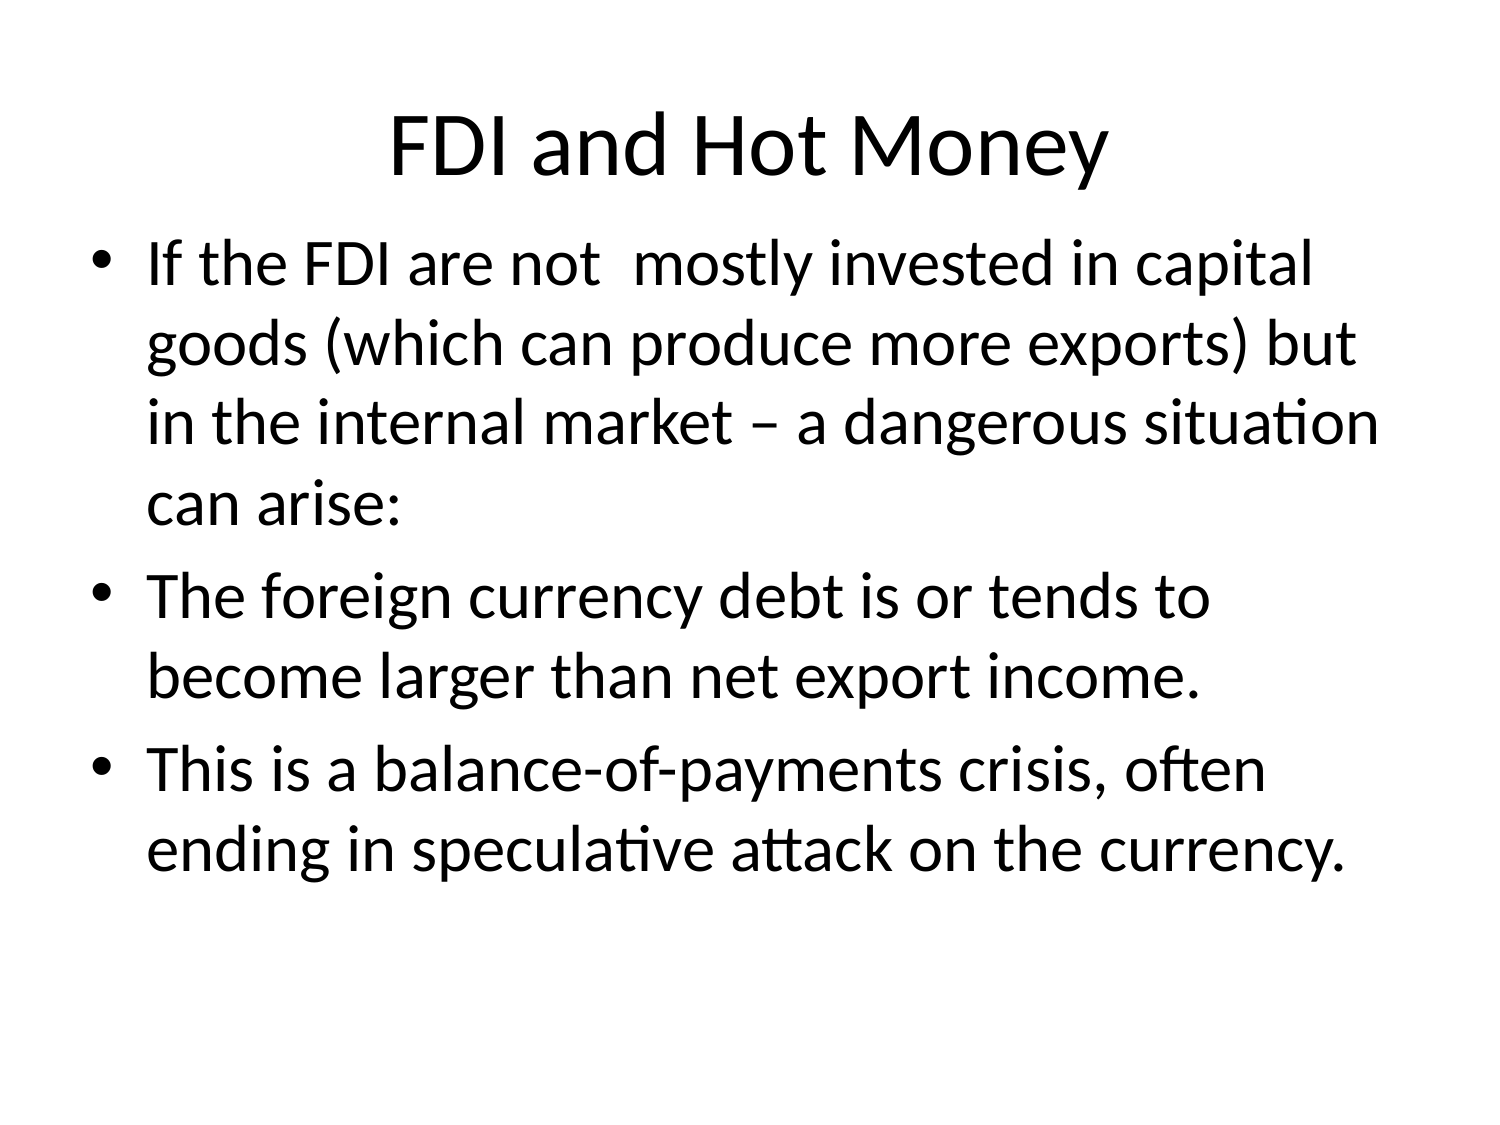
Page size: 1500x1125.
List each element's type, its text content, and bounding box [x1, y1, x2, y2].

list If the FDI are not mostly invested in capital goods (which can produce more exports) but in the internal market – a dangerous situation can arise: The foreign currency debt is or tends to become larger than net export income. This is a balance-of-payments crisis, often ending in speculative attack on the currency. [75, 210, 1425, 1005]
title FDI and Hot Money [75, 45, 1425, 210]
